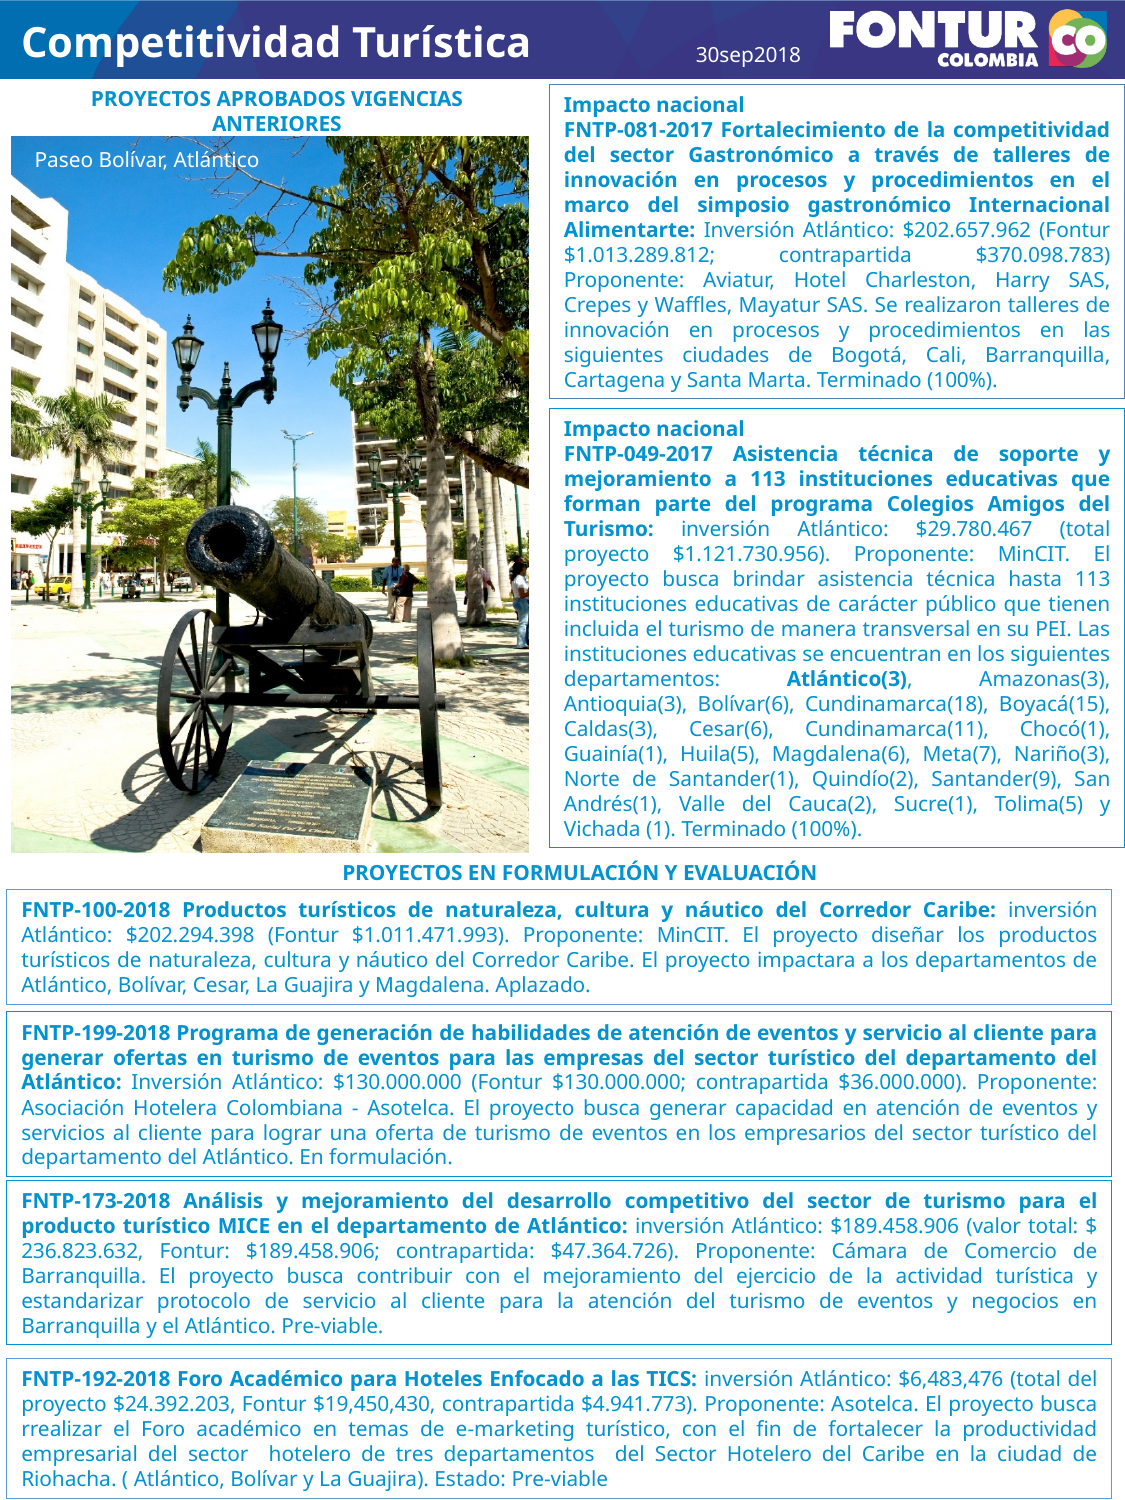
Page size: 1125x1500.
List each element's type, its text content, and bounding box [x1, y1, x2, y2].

text_box PROYECTOS EN FORMULACIÓN Y EVALUACIÓN [327, 852, 894, 889]
text_box PROYECTOS APROBADOS VIGENCIAS ANTERIORES [24, 79, 529, 136]
picture [11, 136, 529, 853]
text_box Impacto nacional FNTP-081-2017 Fortalecimiento de la competitividad del sector Gastronómico a través de talleres de innovación en procesos y procedimientos en el marco del simposio gastronómico Internacional Alimentarte: Inversión Atlántico: $202.657.962 (Fontur $1.013.289.812; contrapartida $370.098.783) Proponente: Aviatur, Hotel Charleston, Harry SAS, Crepes y Waffles, Mayatur SAS. Se realizaron talleres de innovación en procesos y procedimientos en las siguientes ciudades de Bogotá, Cali, Barranquilla, Cartagena y Santa Marta. Terminado (100%). [549, 84, 1125, 399]
text_box Impacto nacional FNTP-049-2017 Asistencia técnica de soporte y mejoramiento a 113 instituciones educativas que forman parte del programa Colegios Amigos del Turismo: inversión Atlántico: $29.780.467 (total proyecto $1.121.730.956). Proponente: MinCIT. El proyecto busca brindar asistencia técnica hasta 113 instituciones educativas de carácter público que tienen incluida el turismo de manera transversal en su PEI. Las instituciones educativas se encuentran en los siguientes departamentos: Atlántico(3), Amazonas(3), Antioquia(3), Bolívar(6), Cundinamarca(18), Boyacá(15), Caldas(3), Cesar(6), Cundinamarca(11), Chocó(1), Guainía(1), Huila(5), Magdalena(6), Meta(7), Nariño(3), Norte de Santander(1), Quindío(2), Santander(9), San Andrés(1), Valle del Cauca(2), Sucre(1), Tolima(5) y Vichada (1). Terminado (100%). [549, 408, 1125, 848]
picture [0, 0, 1125, 79]
text_box FNTP-100-2018 Productos turísticos de naturaleza, cultura y náutico del Corredor Caribe: inversión Atlántico: $202.294.398 (Fontur $1.011.471.993). Proponente: MinCIT. El proyecto diseñar los productos turísticos de naturaleza, cultura y náutico del Corredor Caribe. El proyecto impactara a los departamentos de Atlántico, Bolívar, Cesar, La Guajira y Magdalena. Aplazado. [6, 889, 1112, 1005]
text_box FNTP-192-2018 Foro Académico para Hoteles Enfocado a las TICS: inversión Atlántico: $6,483,476 (total del proyecto $24.392.203, Fontur $19,450,430, contrapartida $4.941.773). Proponente: Asotelca. El proyecto busca rrealizar el Foro académico en temas de e-marketing turístico, con el fin de fortalecer la productividad empresarial del sector hotelero de tres departamentos del Sector Hotelero del Caribe en la ciudad de Riohacha. ( Atlántico, Bolívar y La Guajira). Estado: Pre-viable [6, 1358, 1112, 1499]
text_box FNTP-173-2018 Análisis y mejoramiento del desarrollo competitivo del sector de turismo para el producto turístico MICE en el departamento de Atlántico: inversión Atlántico: $189.458.906 (valor total: $ 236.823.632, Fontur: $189.458.906; contrapartida: $47.364.726). Proponente: Cámara de Comercio de Barranquilla. El proyecto busca contribuir con el mejoramiento del ejercicio de la actividad turística y estandarizar protocolo de servicio al cliente para la atención del turismo de eventos y negocios en Barranquilla y el Atlántico. Pre-viable. [6, 1180, 1112, 1345]
text_box FNTP-199-2018 Programa de generación de habilidades de atención de eventos y servicio al cliente para generar ofertas en turismo de eventos para las empresas del sector turístico del departamento del Atlántico: Inversión Atlántico: $130.000.000 (Fontur $130.000.000; contrapartida $36.000.000). Proponente: Asociación Hotelera Colombiana - Asotelca. El proyecto busca generar capacidad en atención de eventos y servicios al cliente para lograr una oferta de turismo de eventos en los empresarios del sector turístico del departamento del Atlántico. En formulación. [6, 1011, 1112, 1177]
